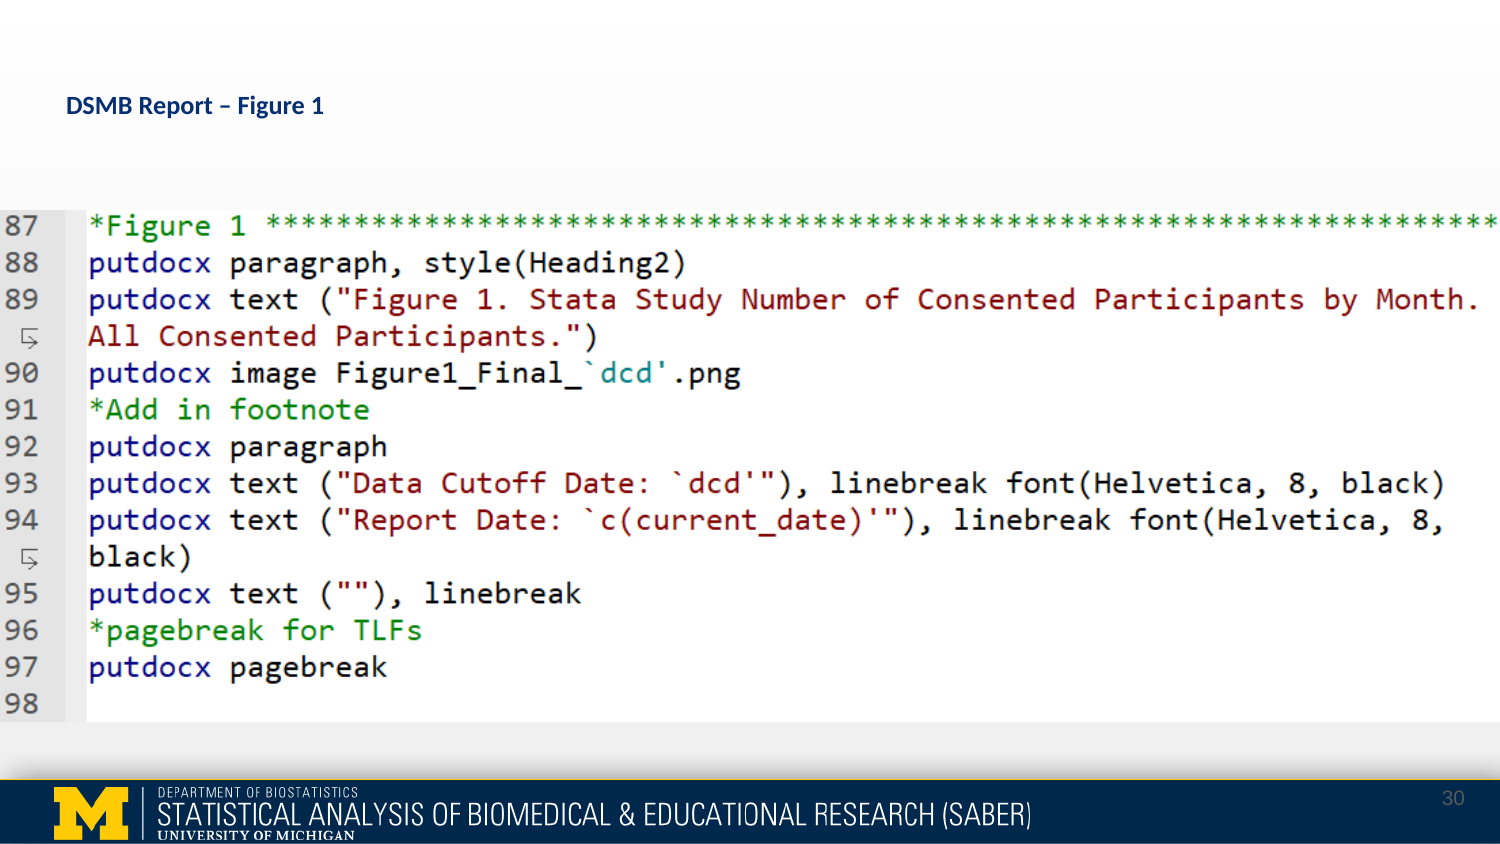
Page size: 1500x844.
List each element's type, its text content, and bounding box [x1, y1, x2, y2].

title DSMB Report – Figure 1 [51, 72, 1449, 167]
slide_number 30 [1389, 764, 1480, 830]
picture [0, 210, 1500, 722]
picture [54, 787, 1030, 840]
